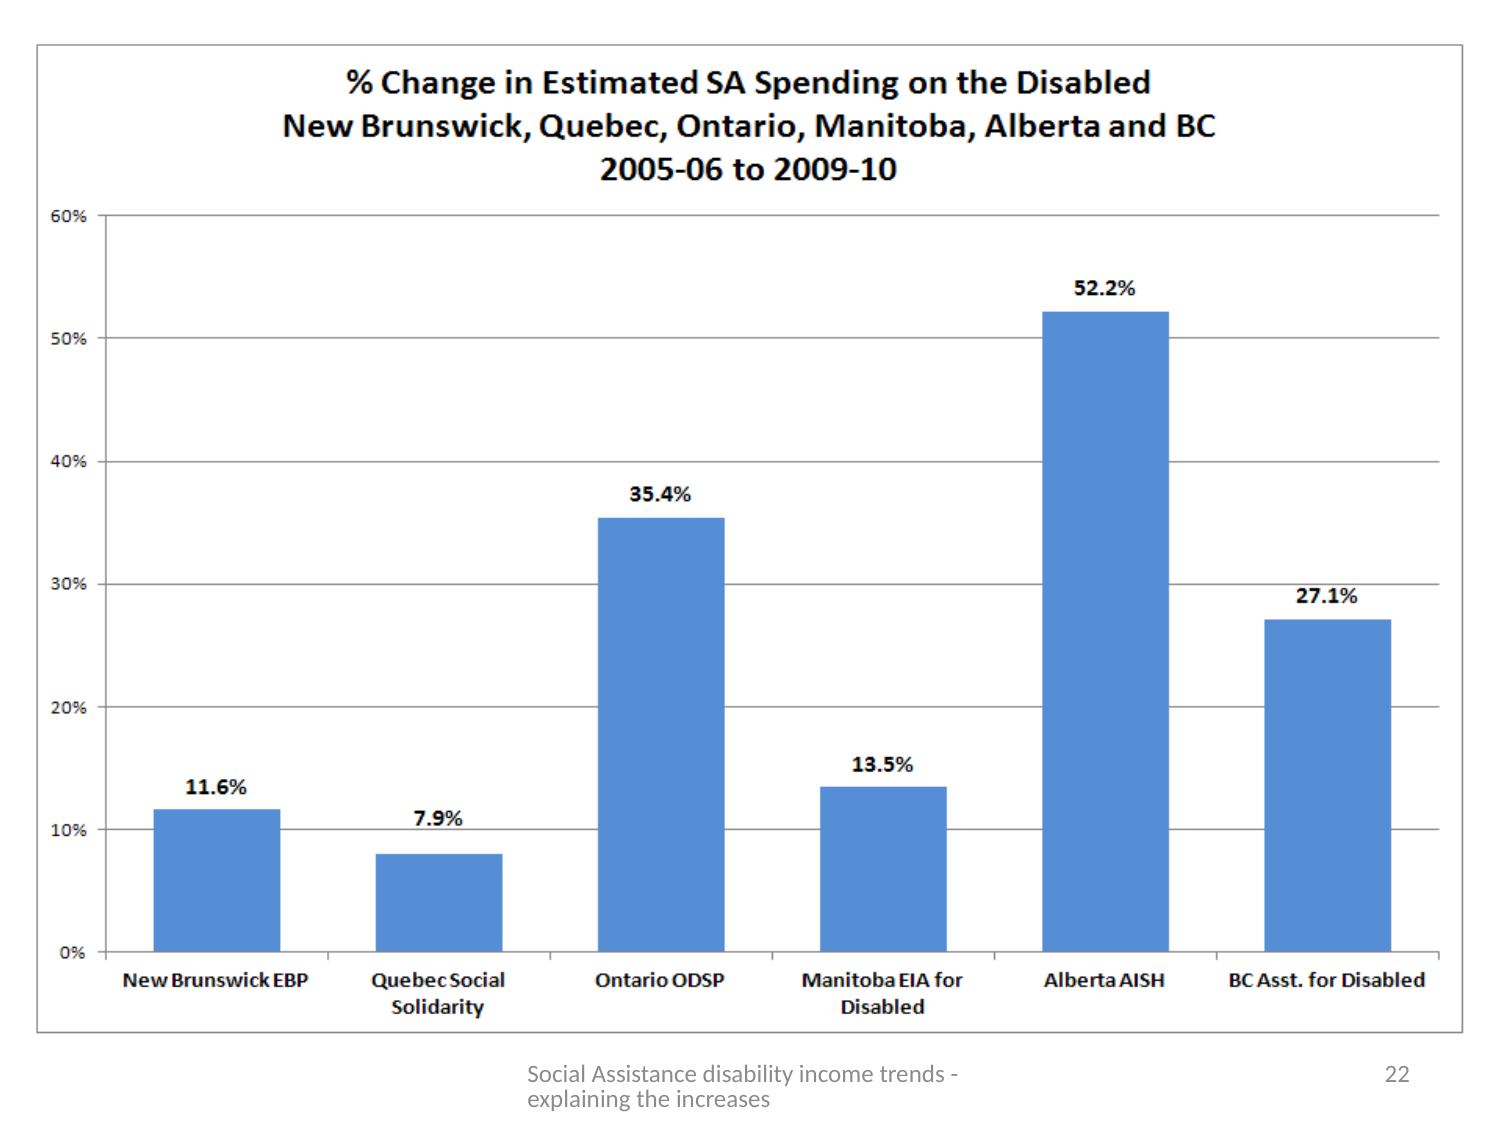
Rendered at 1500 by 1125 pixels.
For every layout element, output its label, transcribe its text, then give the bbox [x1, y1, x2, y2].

picture [35, 43, 1465, 1036]
footer Social Assistance disability income trends - explaining the increases [512, 1045, 988, 1103]
slide_number 22 [1074, 1045, 1425, 1103]
